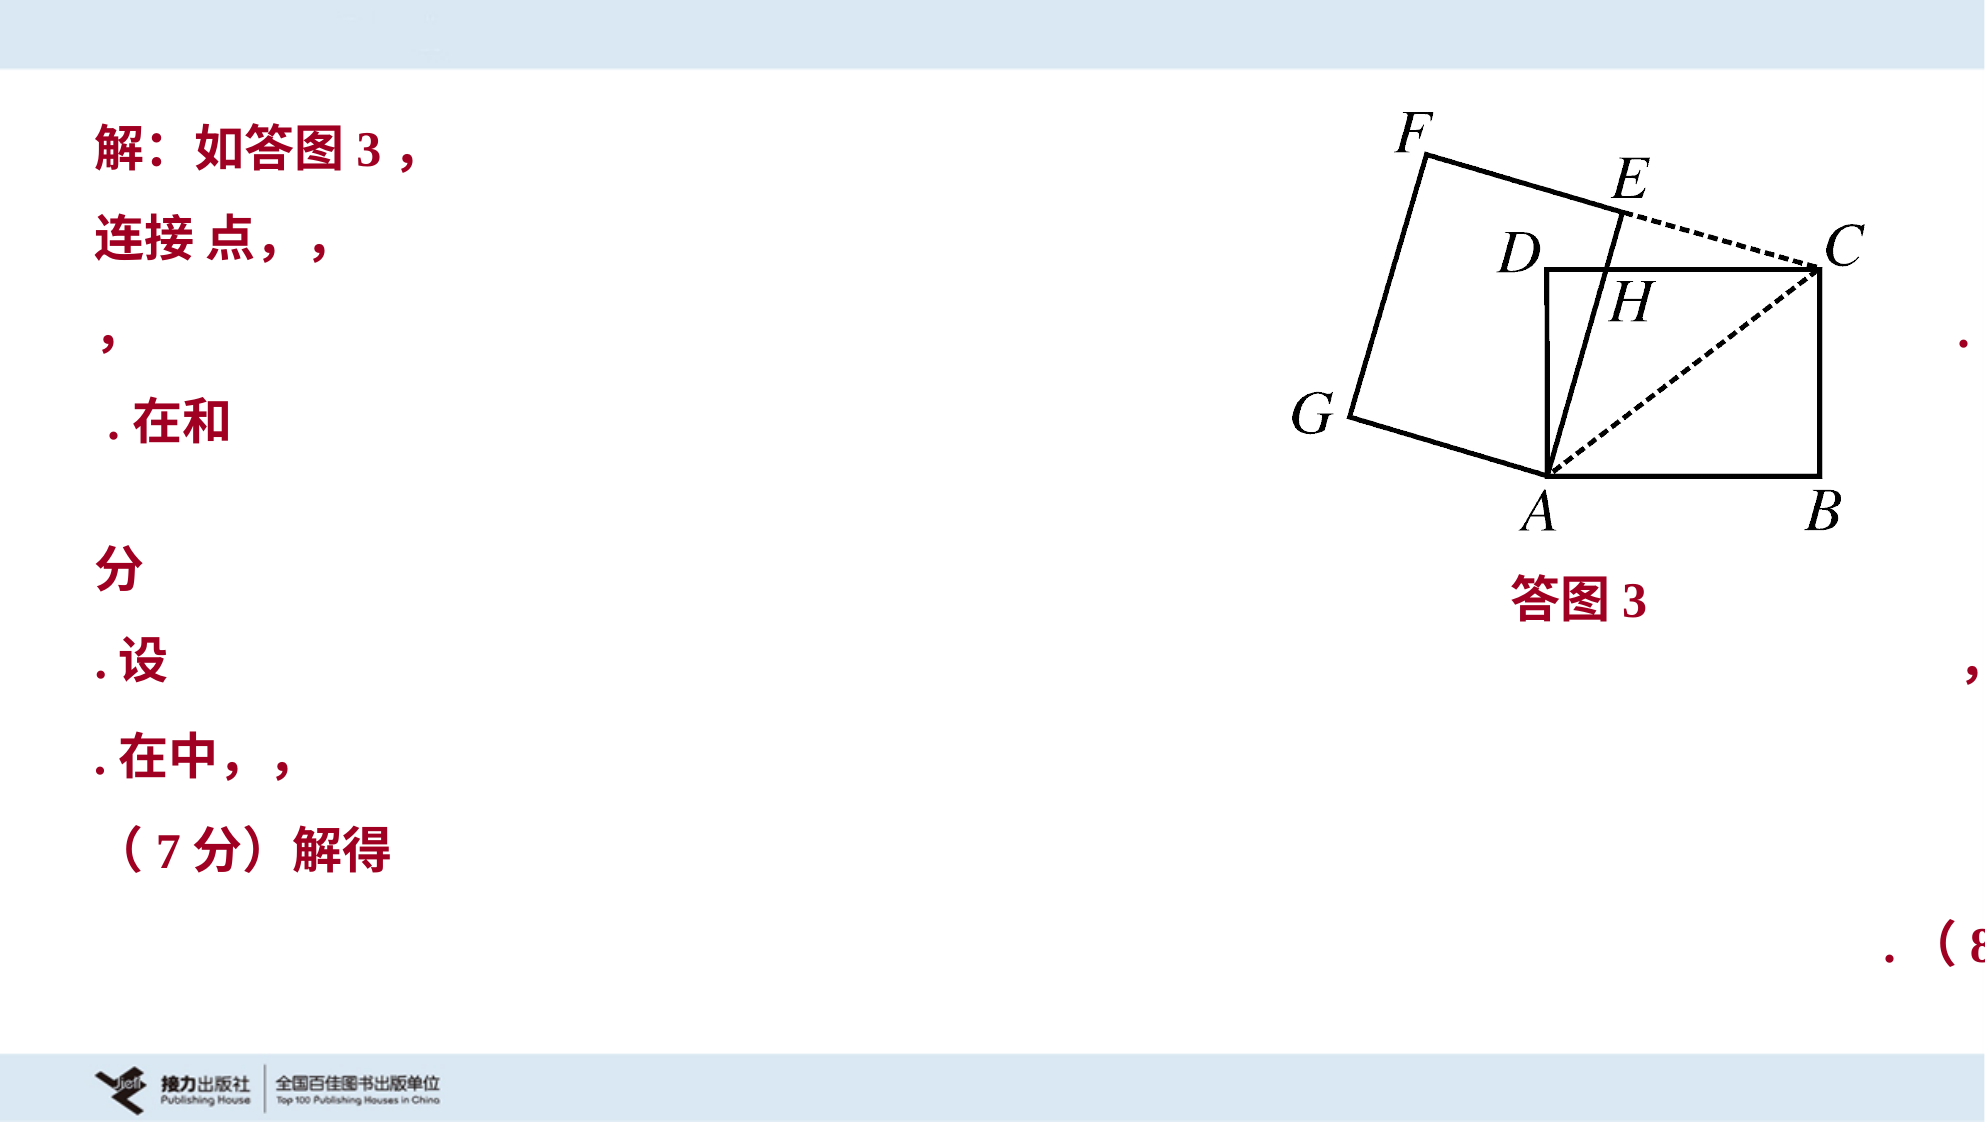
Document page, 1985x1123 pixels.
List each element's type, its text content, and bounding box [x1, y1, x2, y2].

text_box 解：如答图3， [94, 88, 1298, 176]
text_box 答图3 [1510, 539, 1647, 687]
picture [1978, 931, 1985, 943]
picture [0, 0, 1985, 1122]
picture [1978, 946, 1985, 960]
